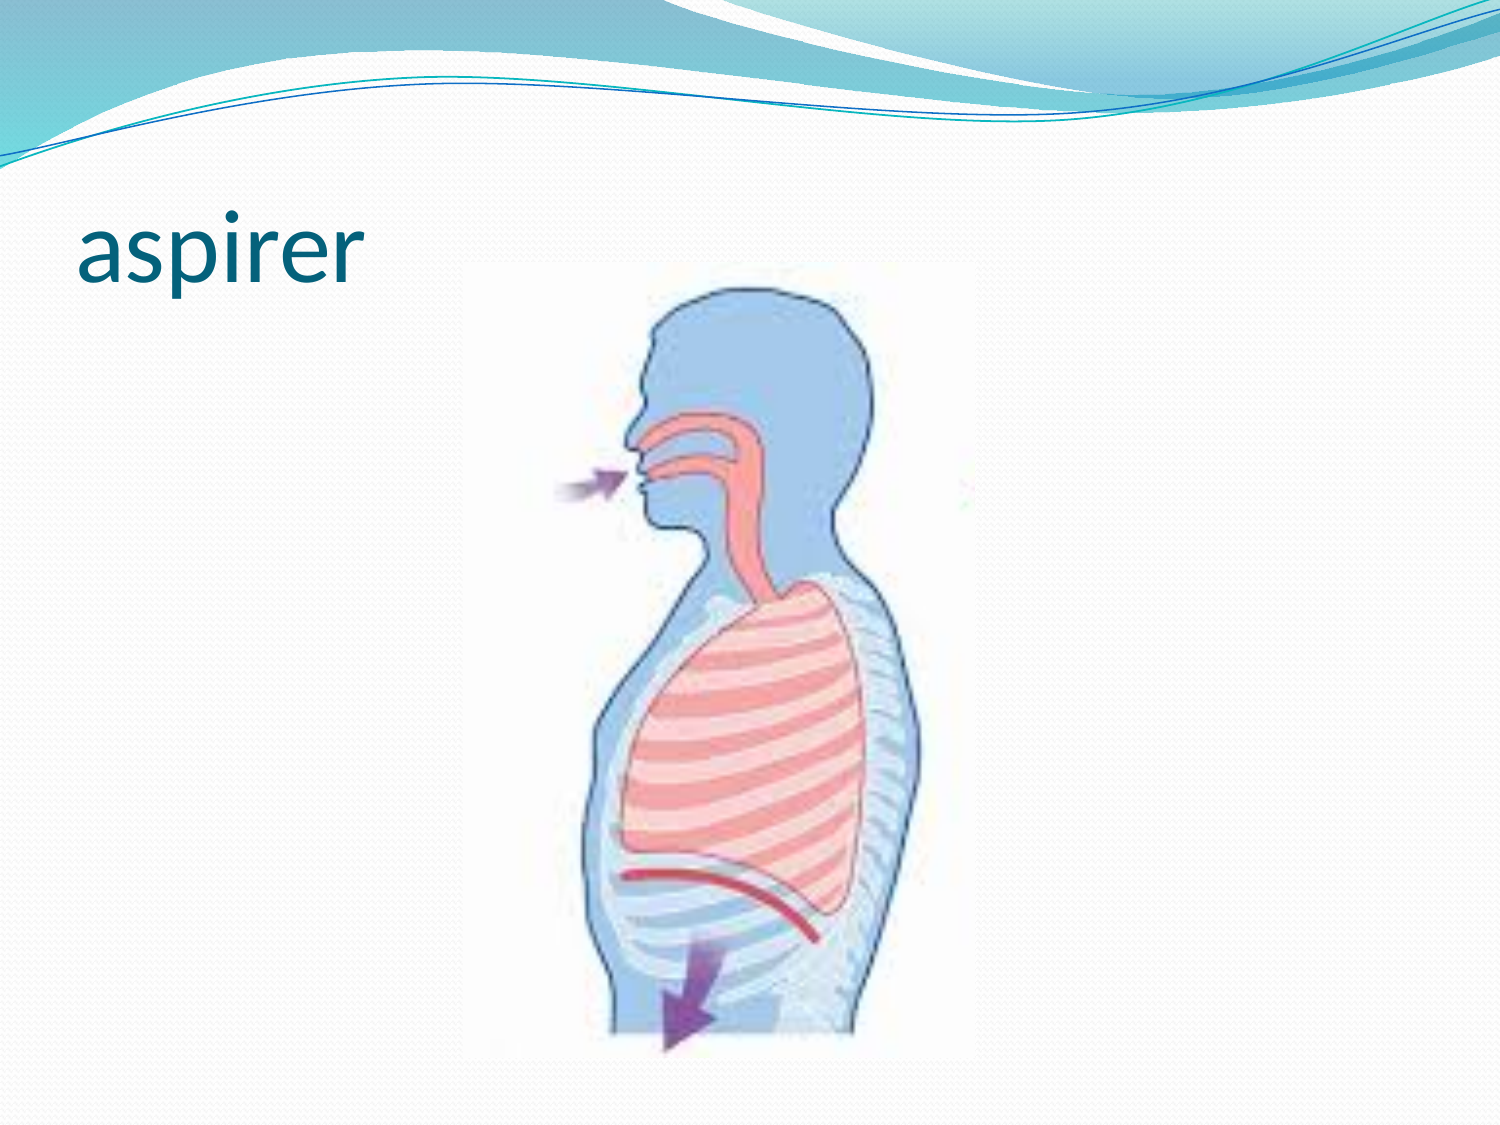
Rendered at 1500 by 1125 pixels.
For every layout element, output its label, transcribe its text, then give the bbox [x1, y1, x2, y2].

title aspirer [75, 115, 1425, 303]
title remplir [455, 263, 462, 303]
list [462, 262, 976, 1058]
title remplir [976, 264, 982, 303]
